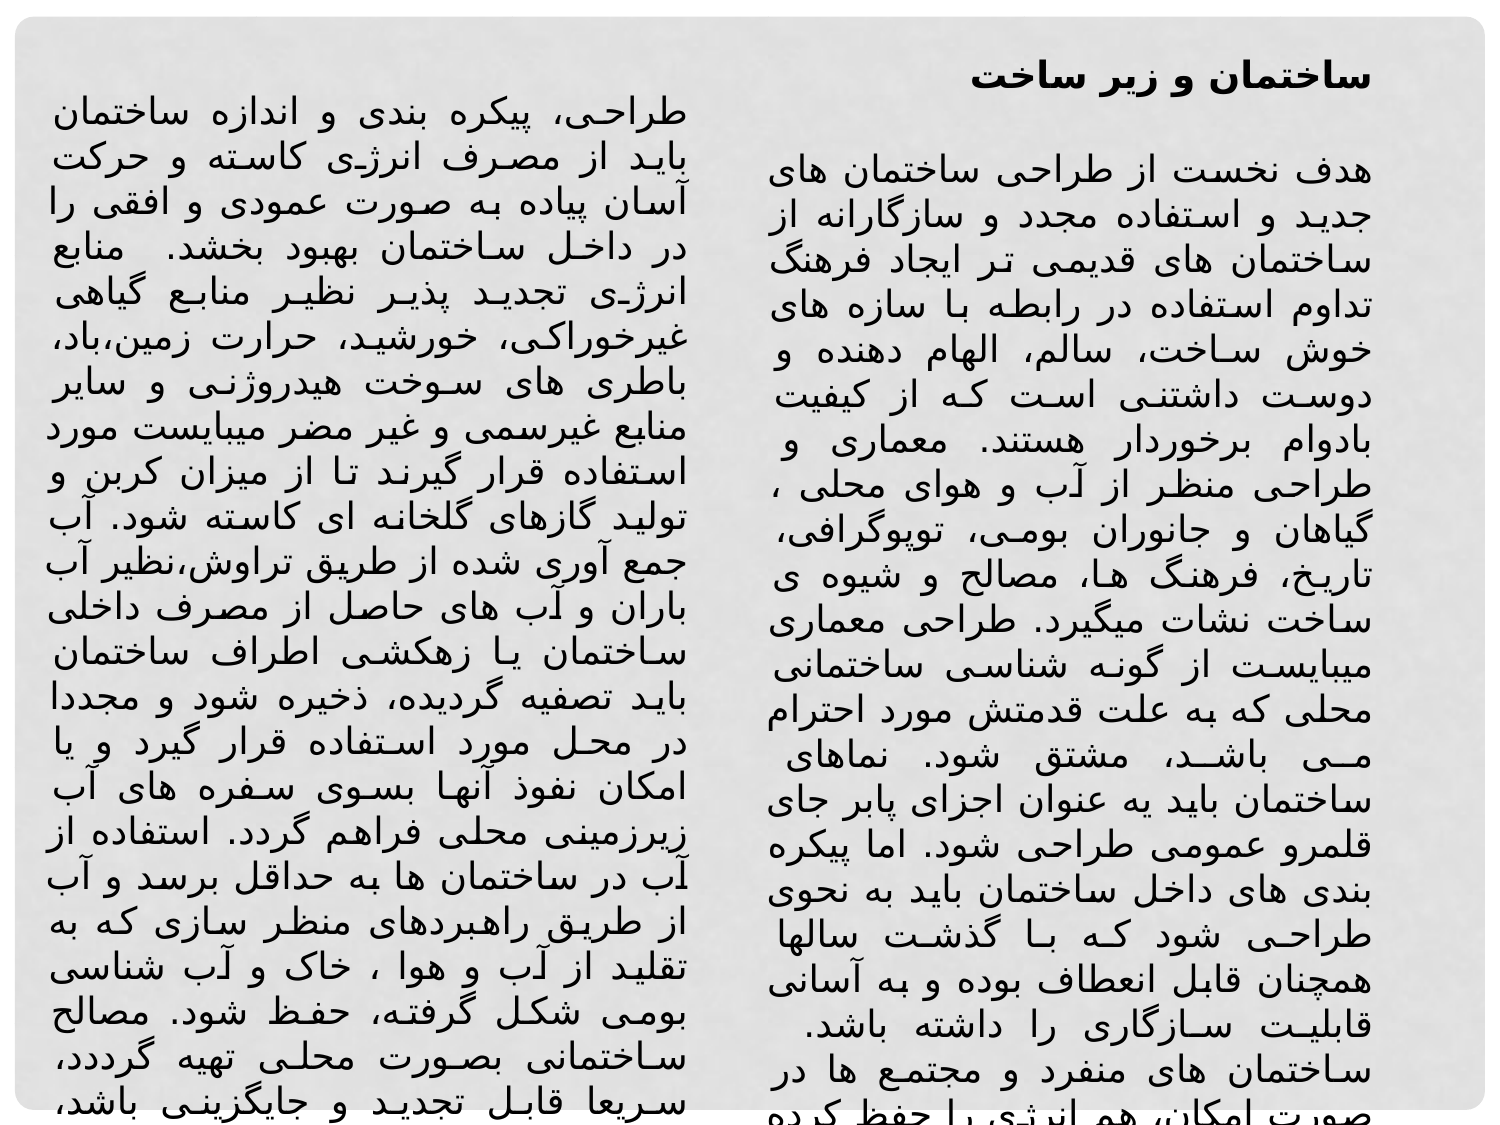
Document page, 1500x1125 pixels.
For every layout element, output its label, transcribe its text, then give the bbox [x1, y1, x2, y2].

text_box طراحی، پیکره بندی و اندازه ساختمان باید از مصرف انرژی کاسته و حرکت آسان پیاده به صورت عمودی و افقی را در داخل ساختمان بهبود بخشد. منابع انرژی تجدید پذیر نظیر منابع گیاهی غیرخوراکی، خورشید، حرارت زمین،باد، باطری های سوخت هیدروژنی و سایر منابع غیرسمی و غیر مضر میبایست مورد استفاده قرار گیرند تا از میزان کربن و تولید گازهای گلخانه ای کاسته شود. آب جمع آوری شده از طریق تراوش،نظیر آب باران و آب های حاصل از مصرف داخلی ساختمان یا زهکشی اطراف ساختمان باید تصفیه گردیده، ذخیره شود و مجددا در محل مورد استفاده قرار گیرد و یا امکان نفوذ آنها بسوی سفره های آب زیرزمینی محلی فراهم گردد. استفاده از آب در ساختمان ها به حداقل برسد و آب از طریق راهبردهای منظر سازی که به تقلید از آب و هوا ، خاک و آب شناسی بومی شکل گرفته، حفظ شود. مصالح ساختمانی بصورت محلی تهیه گرددد، سریعا قابل تجدید و جایگزینی باشد، مصالح کهنه، قابل استفاده دوباره و بازیافت باشد و در بر دارنده ی انرژی درونی اندکی باشد. [29, 79, 703, 1125]
text_box هدف نخست از طراحی ساختمان های جدید و استفاده مجدد و سازگارانه از ساختمان های قدیمی تر ایجاد فرهنگ تداوم استفاده در رابطه با سازه های خوش ساخت، سالم، الهام دهنده و دوست داشتنی است که از کیفیت بادوام برخوردار هستند. معماری و طراحی منظر از آب و هوای محلی ، گیاهان و جانوران بومی، توپوگرافی، تاریخ، فرهنگ ها، مصالح و شیوه ی ساخت نشات میگیرد. طراحی معماری میبایست از گونه شناسی ساختمانی محلی که به علت قدمتش مورد احترام می باشد، مشتق شود. نماهای ساختمان باید یه عنوان اجزای پابر جای قلمرو عمومی طراحی شود. اما پیکره بندی های داخل ساختمان باید به نحوی طراحی شود که با گذشت سالها همچنان قابل انعطاف بوده و به آسانی قابلیت سازگاری را داشته باشد. ساختمان های منفرد و مجتمع ها در صورت امکان، هم انرژی را حفظ کرده و هم در تولید کننده انرژی قابل تجدید باشند تا از اتکا بر سوخت های گرانقیمت فسیلی و سیستم های نا کار آمد توزیع بکاهد. [750, 137, 1388, 1125]
text_box ساختمان و زیر ساخت [820, 43, 1388, 104]
